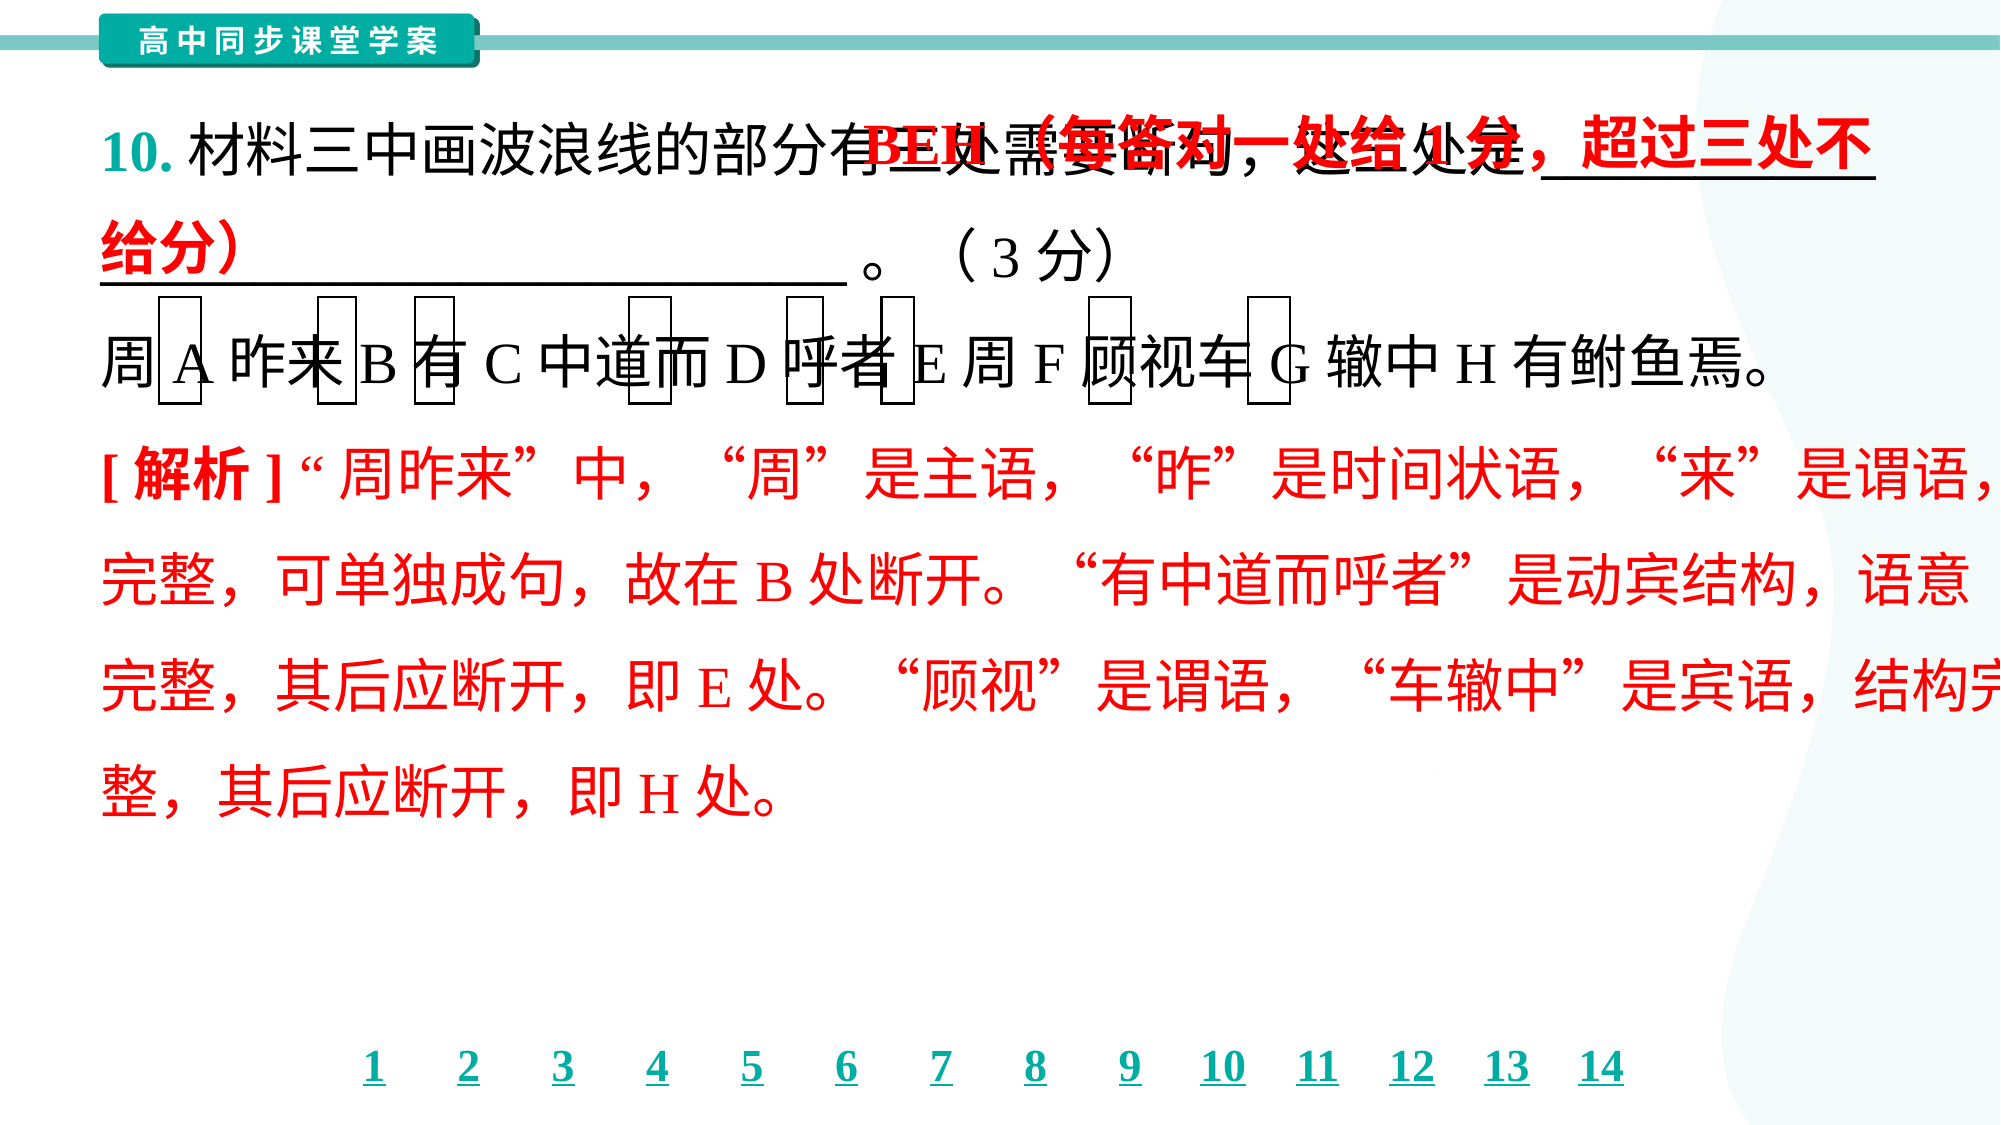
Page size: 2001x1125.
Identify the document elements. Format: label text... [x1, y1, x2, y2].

picture [0, 0, 2000, 1125]
text_box [解析] “周昨来”中，“周”是主语，“昨”是时间状语，“来”是谓语，语意 完整，可单独成句，故在B处断开。“有中道而呼者”是动宾结构，语意 完整，其后应断开，即E处。“顾视”是谓语，“车辙中”是宾语，结构完 整，其后应断开，即H处。 [100, 400, 1899, 826]
text_box [317, 296, 357, 405]
text_box [1088, 296, 1132, 405]
text_box [786, 296, 824, 405]
text_box 10.材料三中画波浪线的部分有三处需要断句，这三处是_____________ _____________________________。（3分） 周A昨来B有C中道而D呼者E周F顾视车G辙中H有鲋鱼焉。 [100, 282, 1899, 396]
text_box [158, 296, 202, 405]
text_box [628, 296, 672, 405]
text_box [880, 296, 915, 405]
text_box [1247, 296, 1291, 405]
text_box BEH（每答对一处给1分，超过三处不给分） [100, 71, 1899, 282]
text_box [414, 296, 455, 405]
